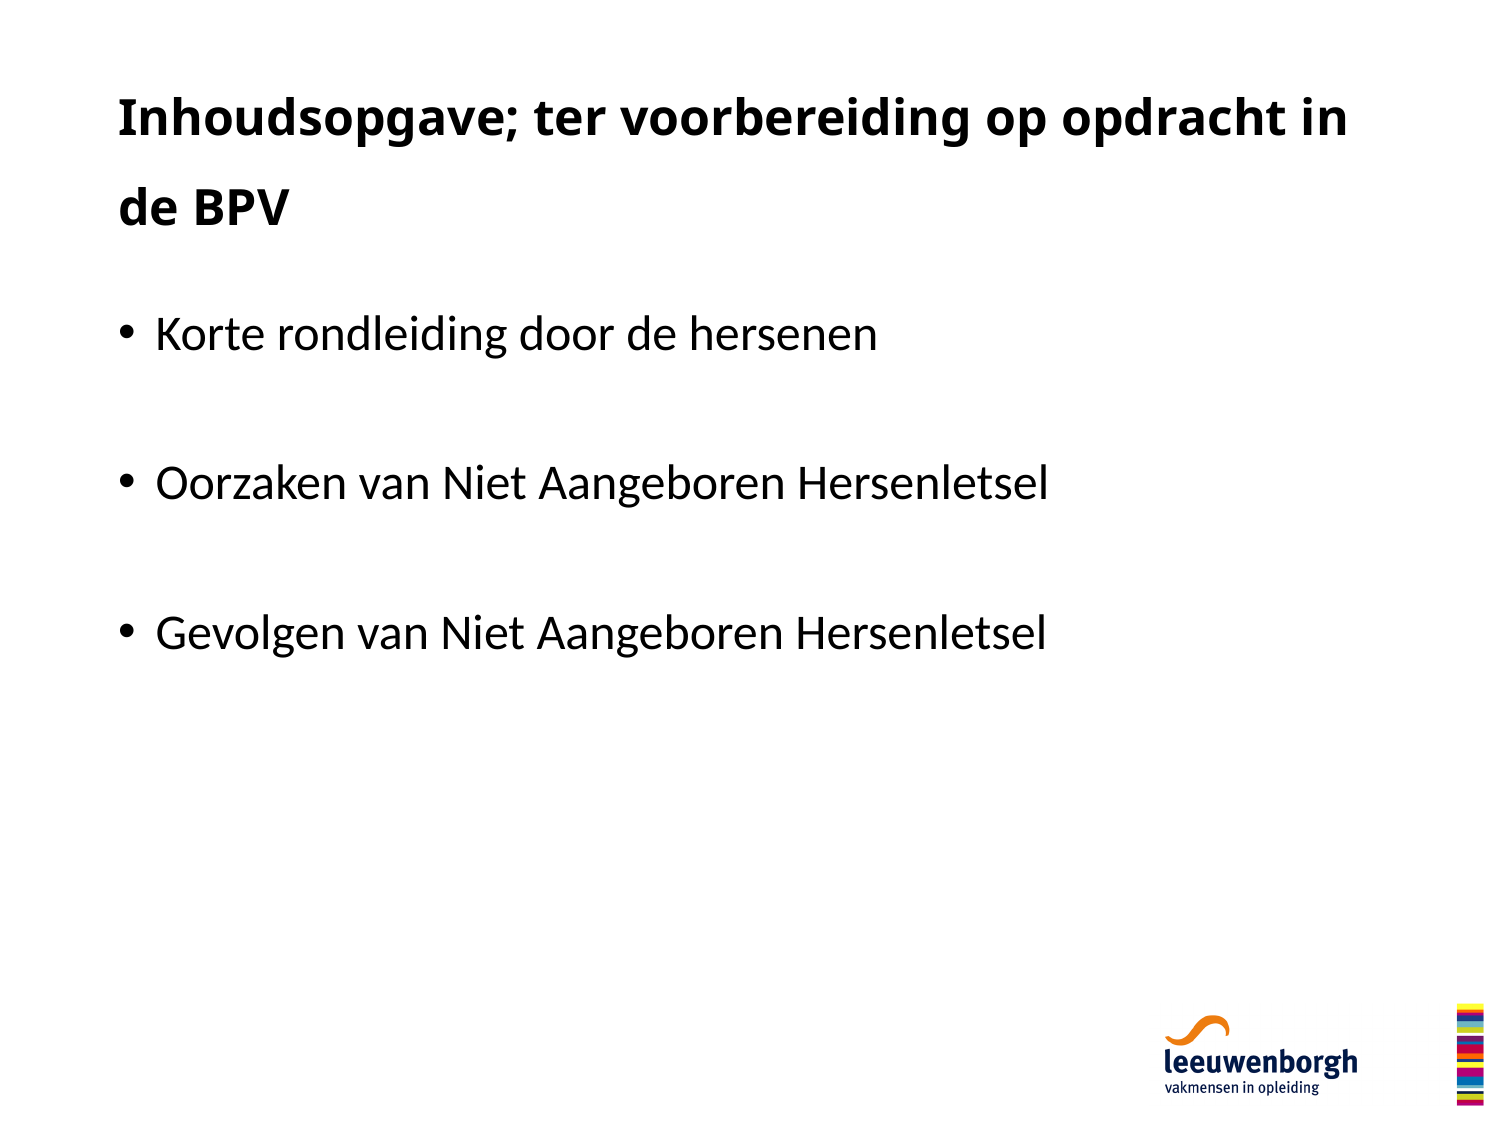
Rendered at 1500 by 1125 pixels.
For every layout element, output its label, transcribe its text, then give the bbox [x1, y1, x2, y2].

title Inhoudsopgave; ter voorbereiding op opdracht in de BPV [103, 59, 1397, 278]
list Korte rondleiding door de hersenen Oorzaken van Niet Aangeboren Hersenletsel Gevolgen van Niet Aangeboren Hersenletsel [103, 299, 1397, 1014]
picture [1149, 1003, 1484, 1106]
